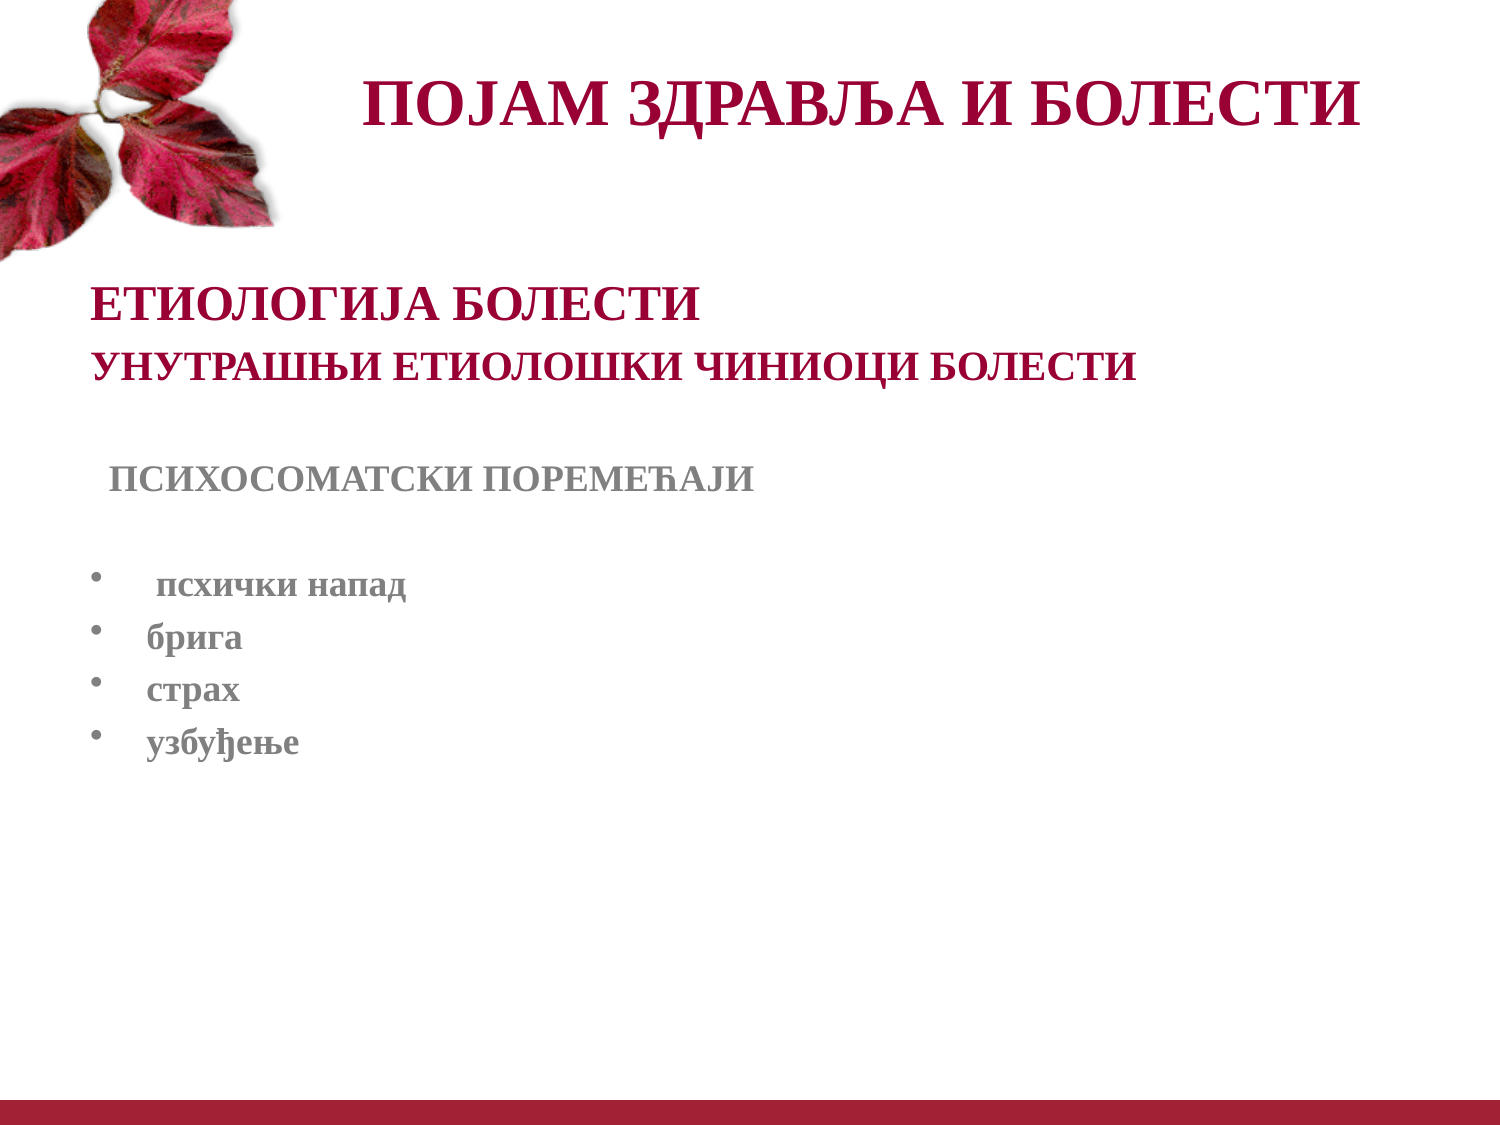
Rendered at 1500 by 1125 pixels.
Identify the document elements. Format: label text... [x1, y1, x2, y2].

list ЕТИОЛОГИЈА БОЛЕСТИ УНУТРАШЊИ ЕТИОЛОШКИ ЧИНИОЦИ БОЛЕСТИ ПСИХОСОМАТСКИ ПОРЕМЕЋАЈИ псхички напад брига страх узбуђење [74, 262, 1426, 1006]
title ПОЈАМ ЗДРАВЉА И БОЛЕСТИ [289, 44, 1436, 233]
picture [0, 0, 295, 273]
